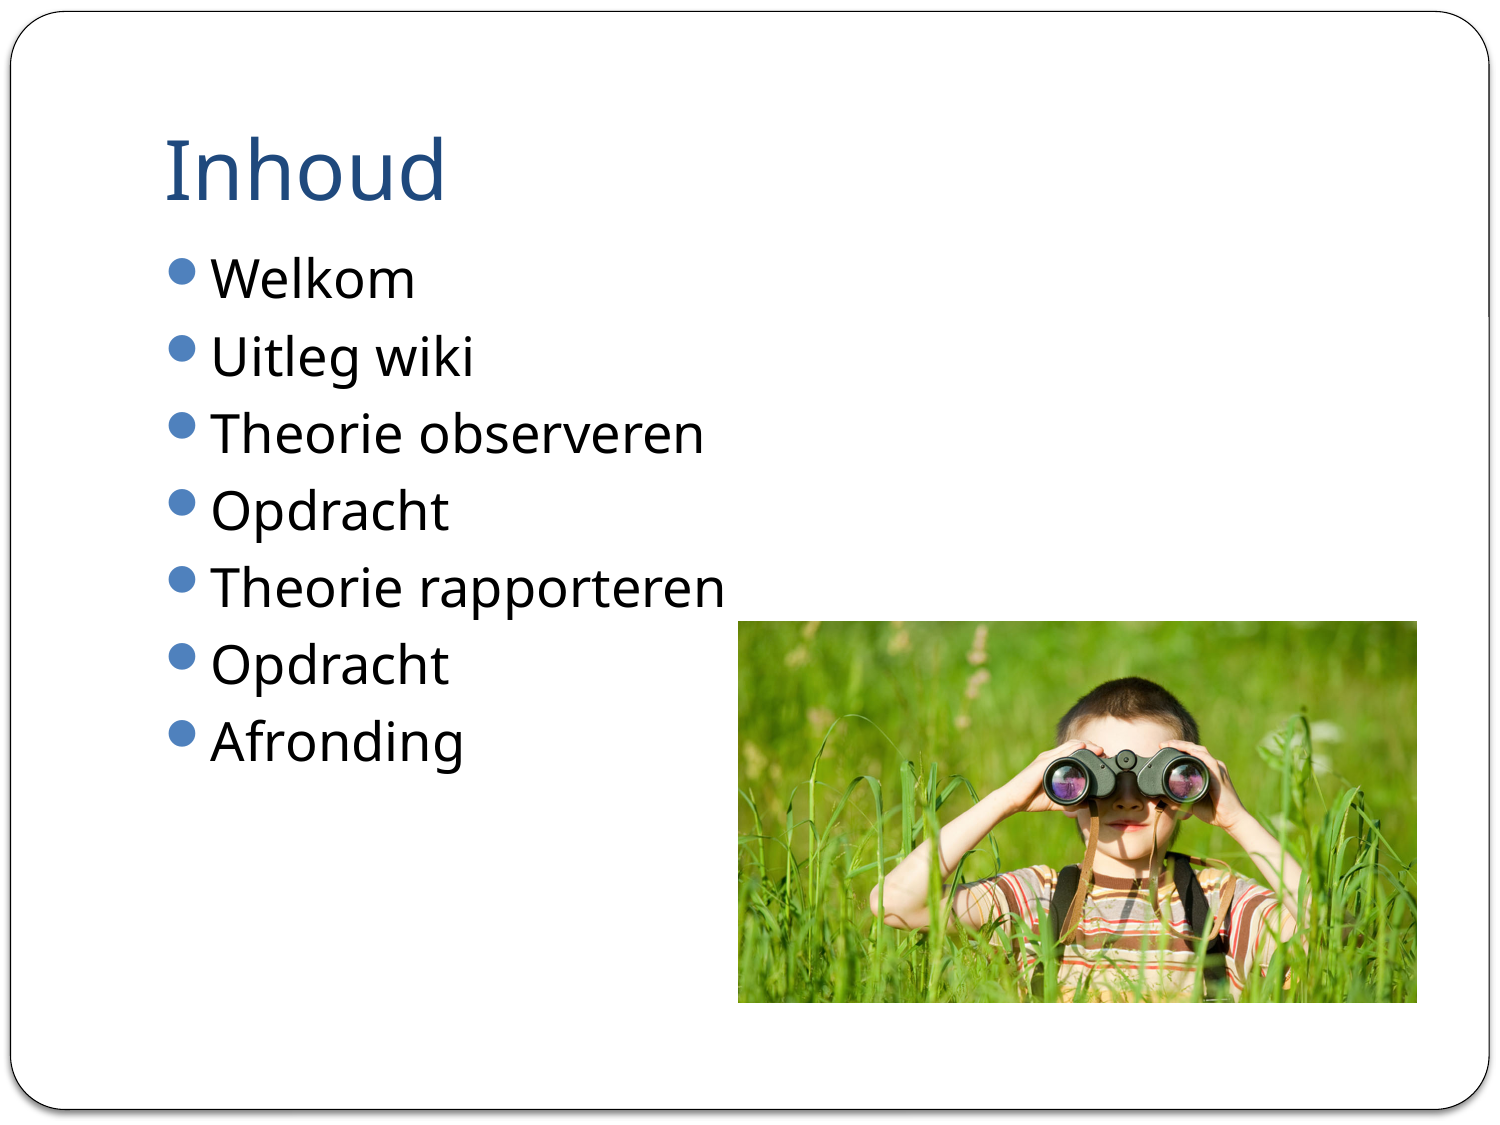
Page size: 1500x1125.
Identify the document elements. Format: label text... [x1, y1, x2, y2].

picture [737, 621, 1417, 1004]
title Inhoud [150, 45, 1425, 233]
list Welkom Uitleg wiki Theorie observeren Opdracht Theorie rapporteren Opdracht Afronding [150, 237, 1425, 988]
